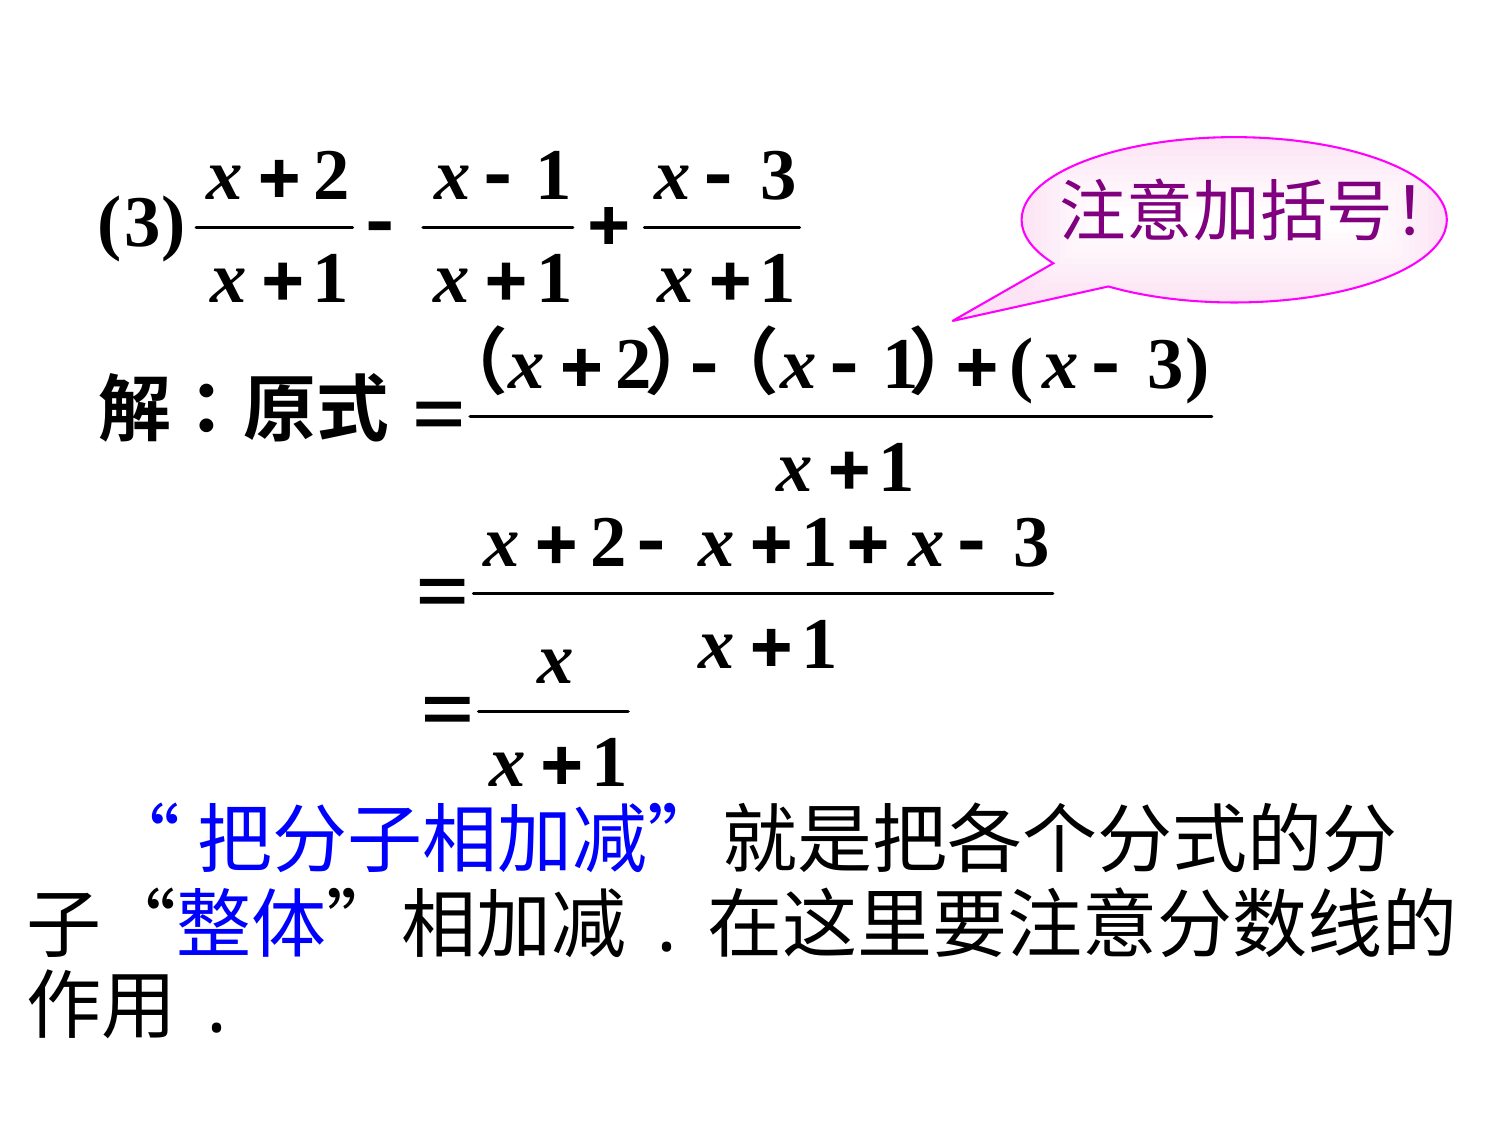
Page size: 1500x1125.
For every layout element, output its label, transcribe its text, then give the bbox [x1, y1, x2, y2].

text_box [88, 125, 816, 313]
text_box “把分子相加减”就是把各个分式的分子“整体”相加减.在这里要注意分数线的作用. [12, 780, 1483, 1056]
text_box [968, 182, 1425, 312]
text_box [401, 491, 1070, 686]
text_box [1087, 137, 1381, 160]
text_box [88, 314, 1229, 509]
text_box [406, 609, 644, 804]
text_box 注意加括号！ [1045, 160, 1483, 257]
